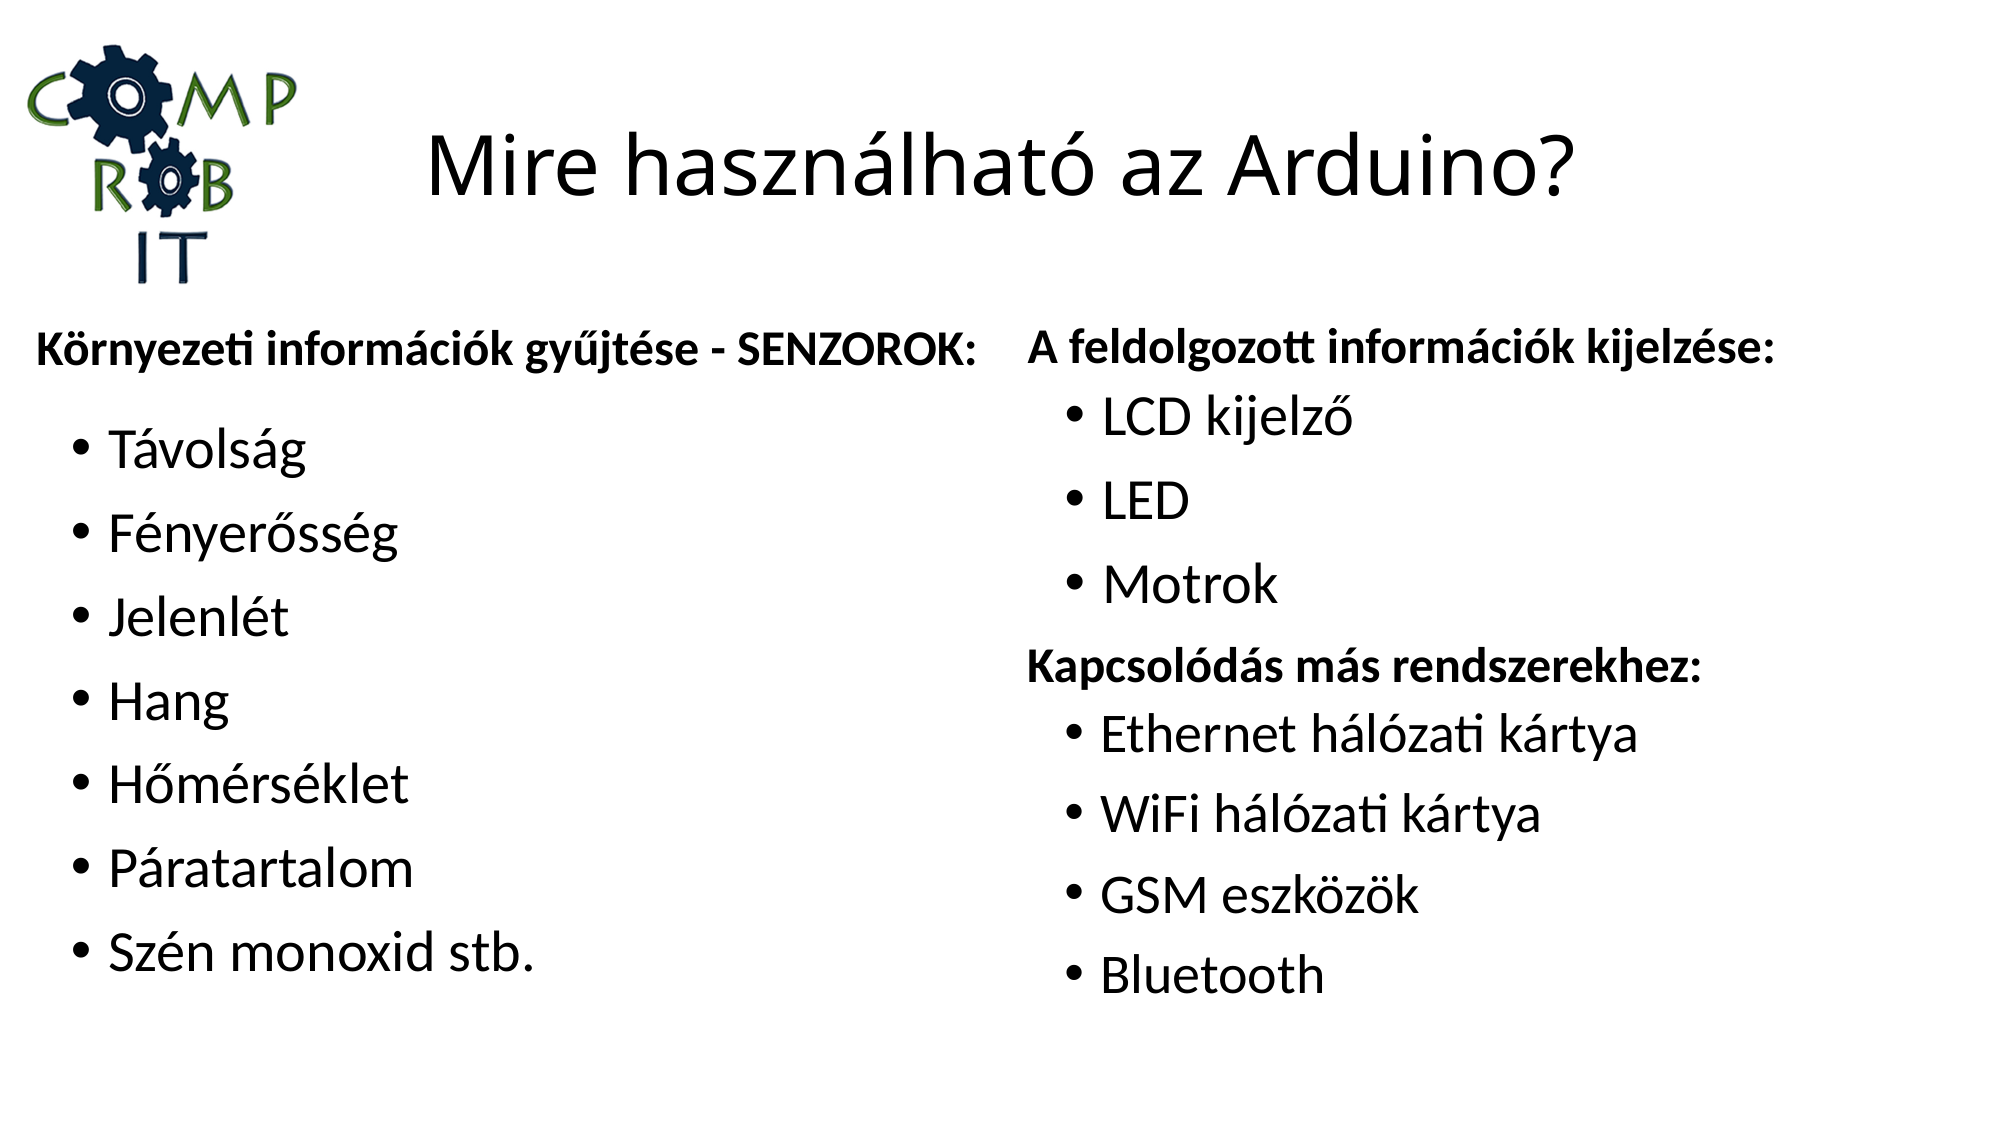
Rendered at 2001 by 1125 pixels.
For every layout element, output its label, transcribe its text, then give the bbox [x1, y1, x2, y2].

list Környezeti információk gyűjtése - SENZOROK: [21, 248, 1000, 384]
text_box Kapcsolódás más rendszerekhez: [1012, 565, 1863, 701]
title Mire használható az Arduino? [137, 59, 1863, 278]
list Távolság Fényerősség Jelenlét Hang Hőmérséklet Páratartalom Szén monoxid stb. [55, 410, 902, 1016]
picture [0, 0, 315, 312]
list LCD kijelző LED Motrok [1049, 377, 1900, 641]
list A feldolgozott információk kijelzése: [1012, 246, 1863, 382]
text_box Ethernet hálózati kártya WiFi hálózati kártya GSM eszközök Bluetooth [1049, 696, 1900, 1016]
